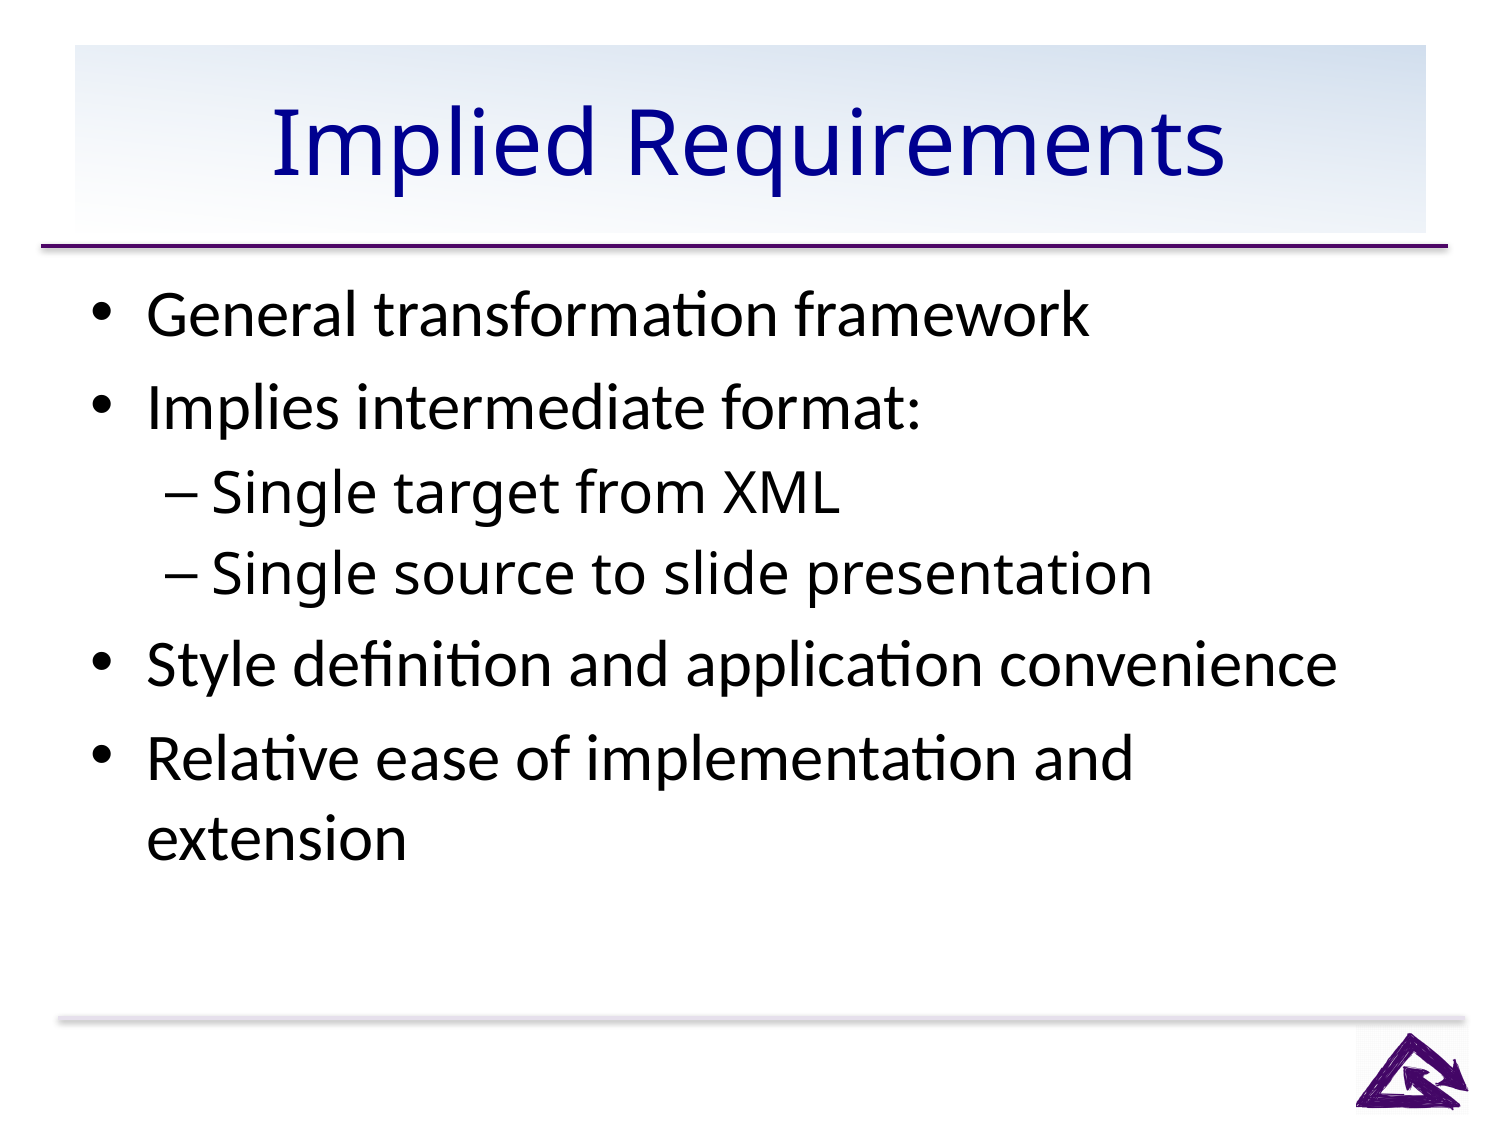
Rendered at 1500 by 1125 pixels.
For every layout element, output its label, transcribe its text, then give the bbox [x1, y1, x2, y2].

list General transformation framework Implies intermediate format: Single target from XML Single source to slide presentation Style definition and application convenience Relative ease of implementation and extension [75, 262, 1425, 1005]
title Implied Requirements [75, 45, 1425, 233]
picture [1356, 1025, 1469, 1115]
